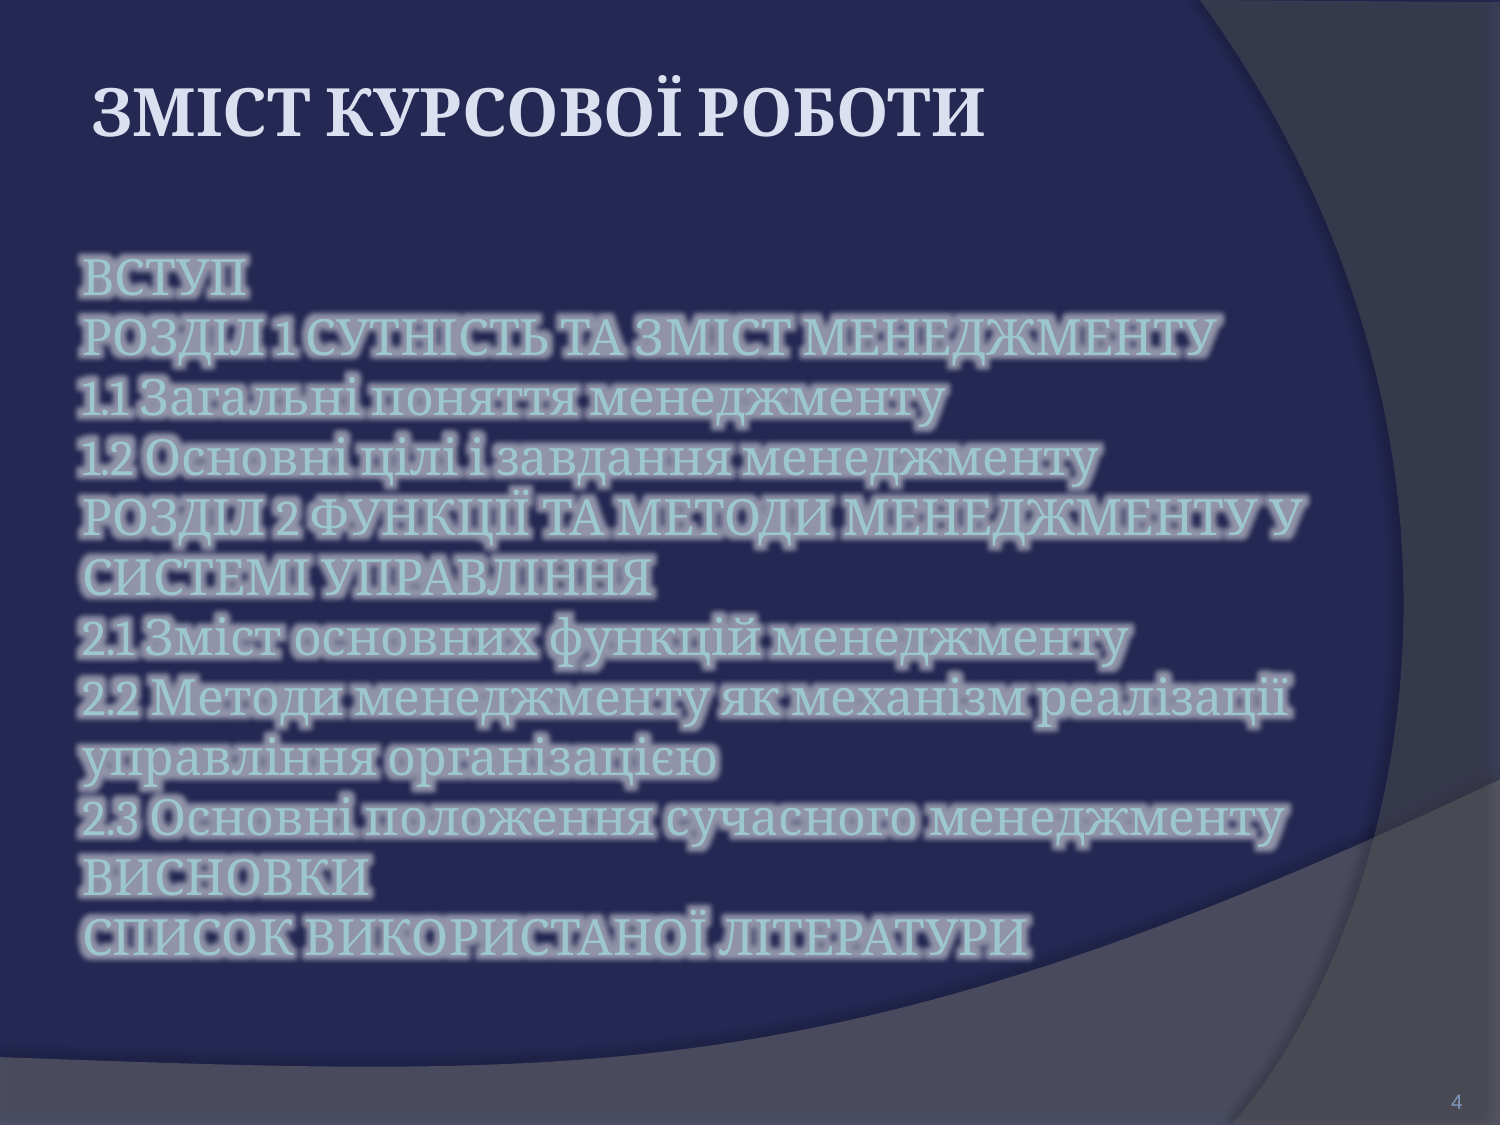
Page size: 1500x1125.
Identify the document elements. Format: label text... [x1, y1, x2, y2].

text_box ЗМІСТ КУРСОВОЇ РОБОТИ [76, 62, 1365, 157]
slide_number 4 [1337, 1053, 1463, 1114]
text_box ВСТУП РОЗДІЛ 1 СУТНІСТЬ ТА ЗМІСТ МЕНЕДЖМЕНТУ 1.1 Загальні поняття менеджменту 1.2 Основні цілі і завдання менеджменту РОЗДІЛ 2 ФУНКЦІЇ ТА МЕТОДИ МЕНЕДЖМЕНТУ У СИСТЕМІ УПРАВЛІННЯ 2.1 Зміст основних функцій менеджменту 2.2 Методи менеджменту як механізм реалізації управління організацією 2.3 Основні положення сучасного менеджменту ВИСНОВКИ СПИСОК ВИКОРИСТАНОЇ ЛІТЕРАТУРИ [26, 191, 1371, 1020]
